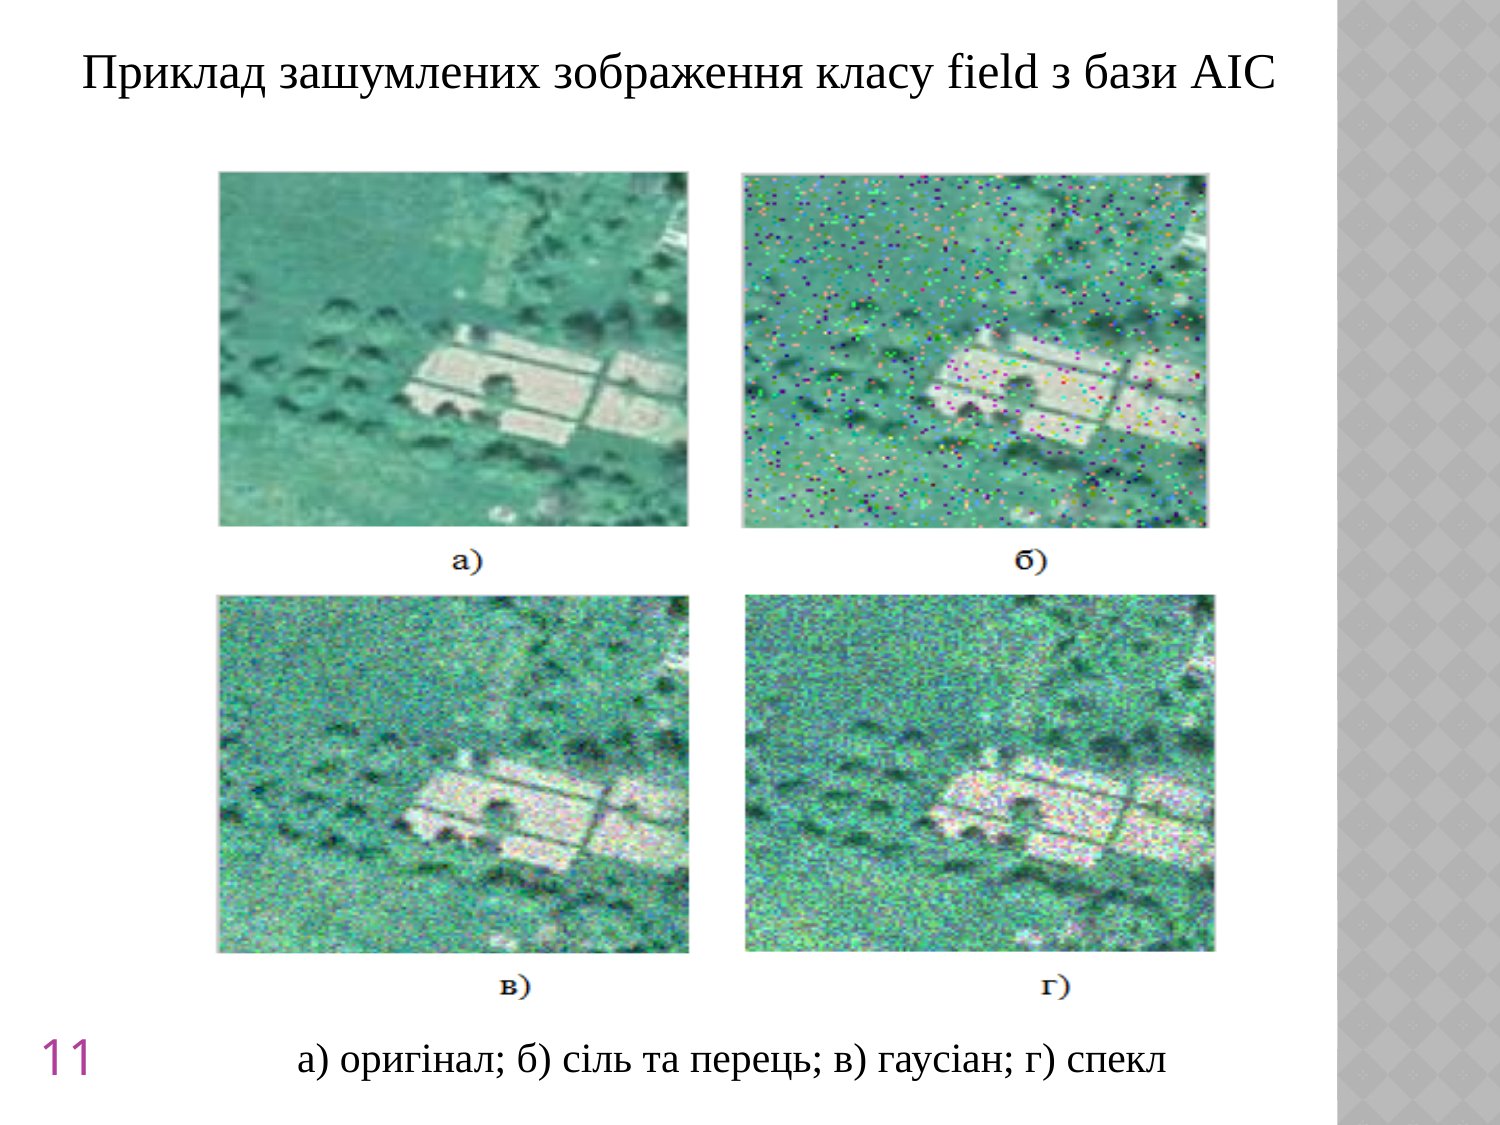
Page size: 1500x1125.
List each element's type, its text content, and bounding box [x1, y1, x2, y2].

text_box Приклад зашумлених зображення класу field з бази AIC [29, 30, 1329, 106]
slide_number 11 [23, 1018, 113, 1094]
picture [194, 160, 1235, 1000]
text_box а) оригінал; б) сіль та перець; в) гаусіан; г) спекл [113, 1023, 1294, 1088]
